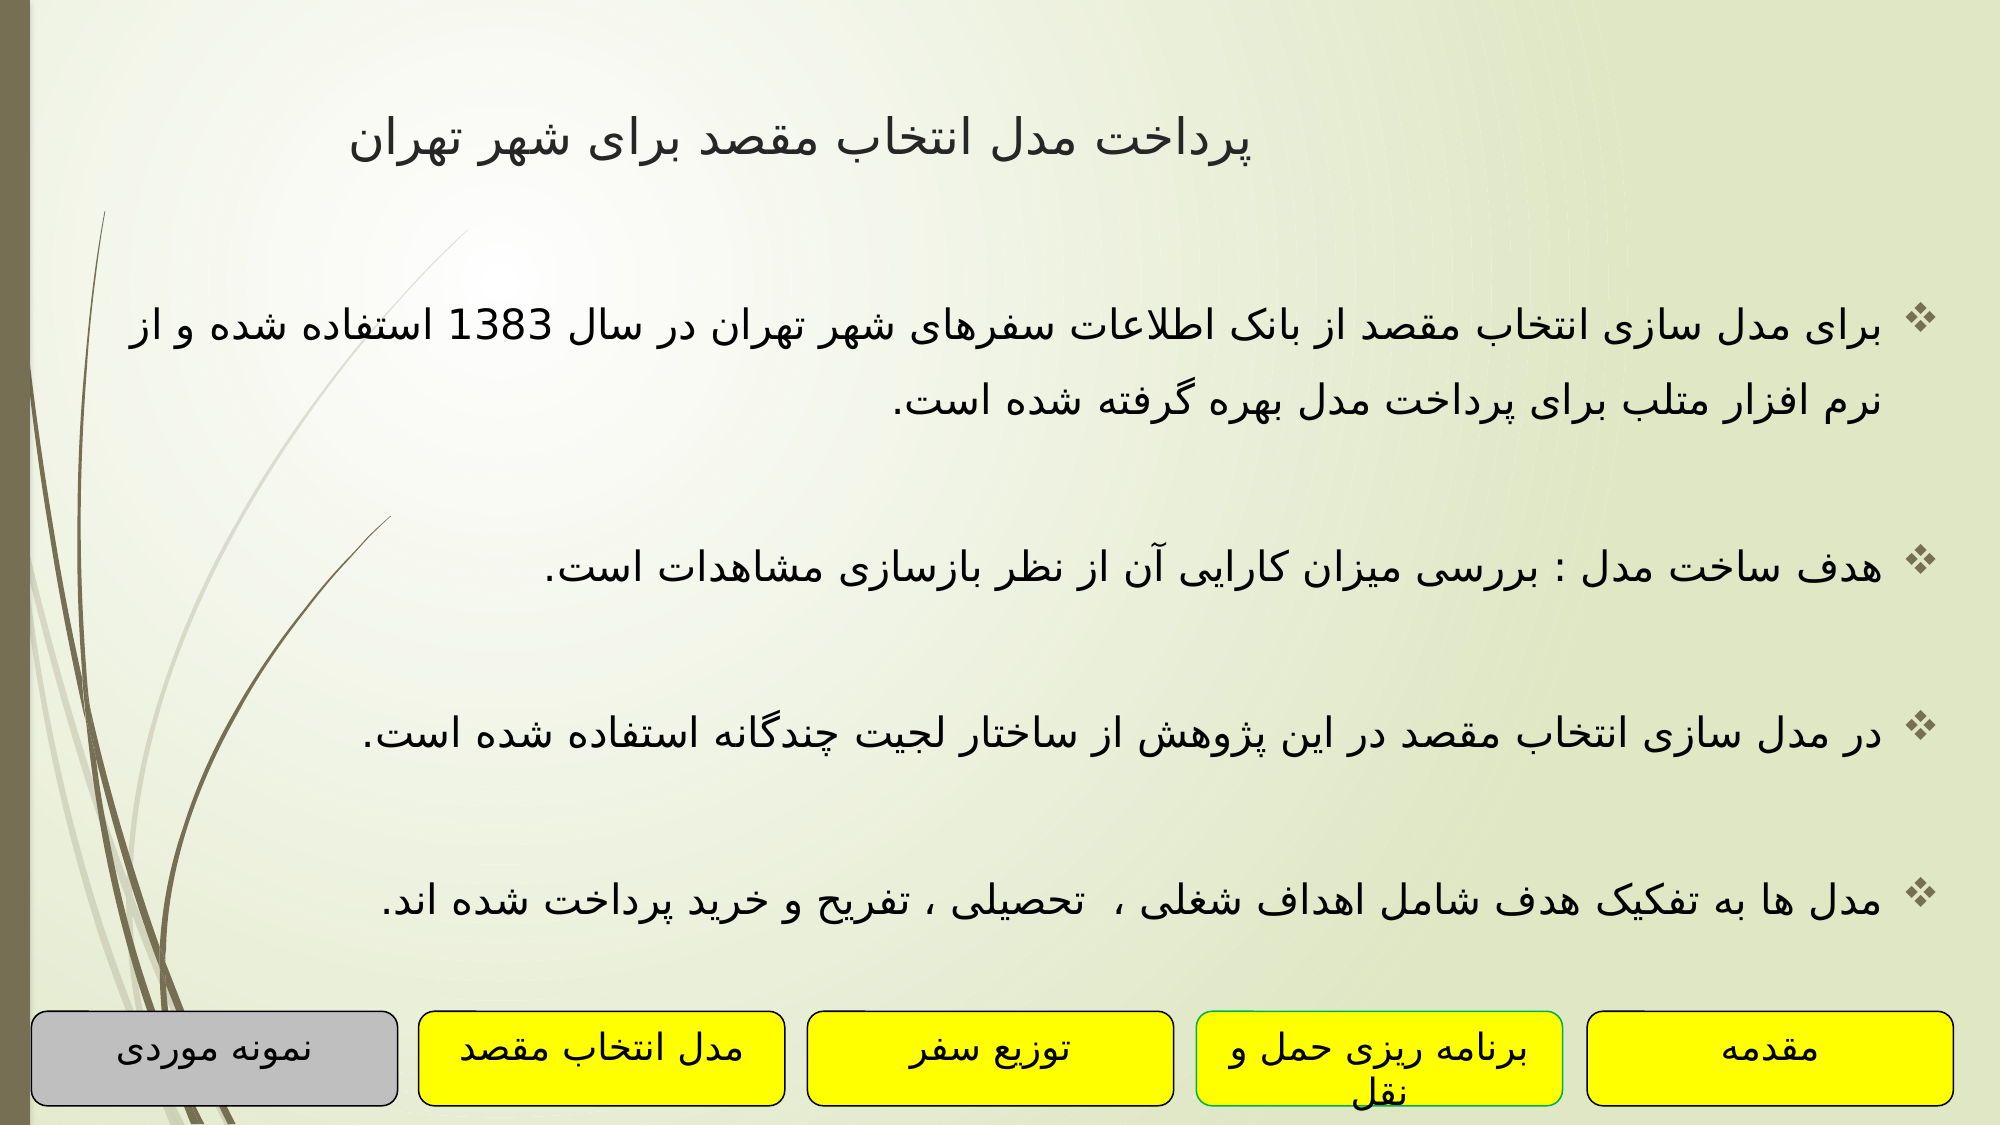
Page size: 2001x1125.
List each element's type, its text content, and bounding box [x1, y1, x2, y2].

text_box مدل انتخاب مقصد [418, 1011, 785, 1106]
text_box توزیع سفر [807, 1011, 1174, 1106]
text_box برنامه ریزی حمل و نقل [1196, 1011, 1563, 1106]
title پرداخت مدل انتخاب مقصد برای شهر تهران [333, 96, 2000, 190]
text_box برای مدل سازی انتخاب مقصد از بانک اطلاعات سفرهای شهر تهران در سال 1383 استفاده شده و از نرم افزار متلب برای پرداخت مدل بهره گرفته شده است. هدف ساخت مدل : بررسی میزان کارایی آن از نظر بازسازی مشاهدات است. در مدل سازی انتخاب مقصد در این پژوهش از ساختار لجیت چندگانه استفاده شده است. مدل ها به تفکیک هدف شامل اهداف شغلی ، تحصیلی ، تفریح و خرید پرداخت شده اند. [109, 265, 1956, 979]
text_box مقدمه [1587, 1011, 1954, 1106]
text_box نمونه موردی [31, 1011, 398, 1106]
